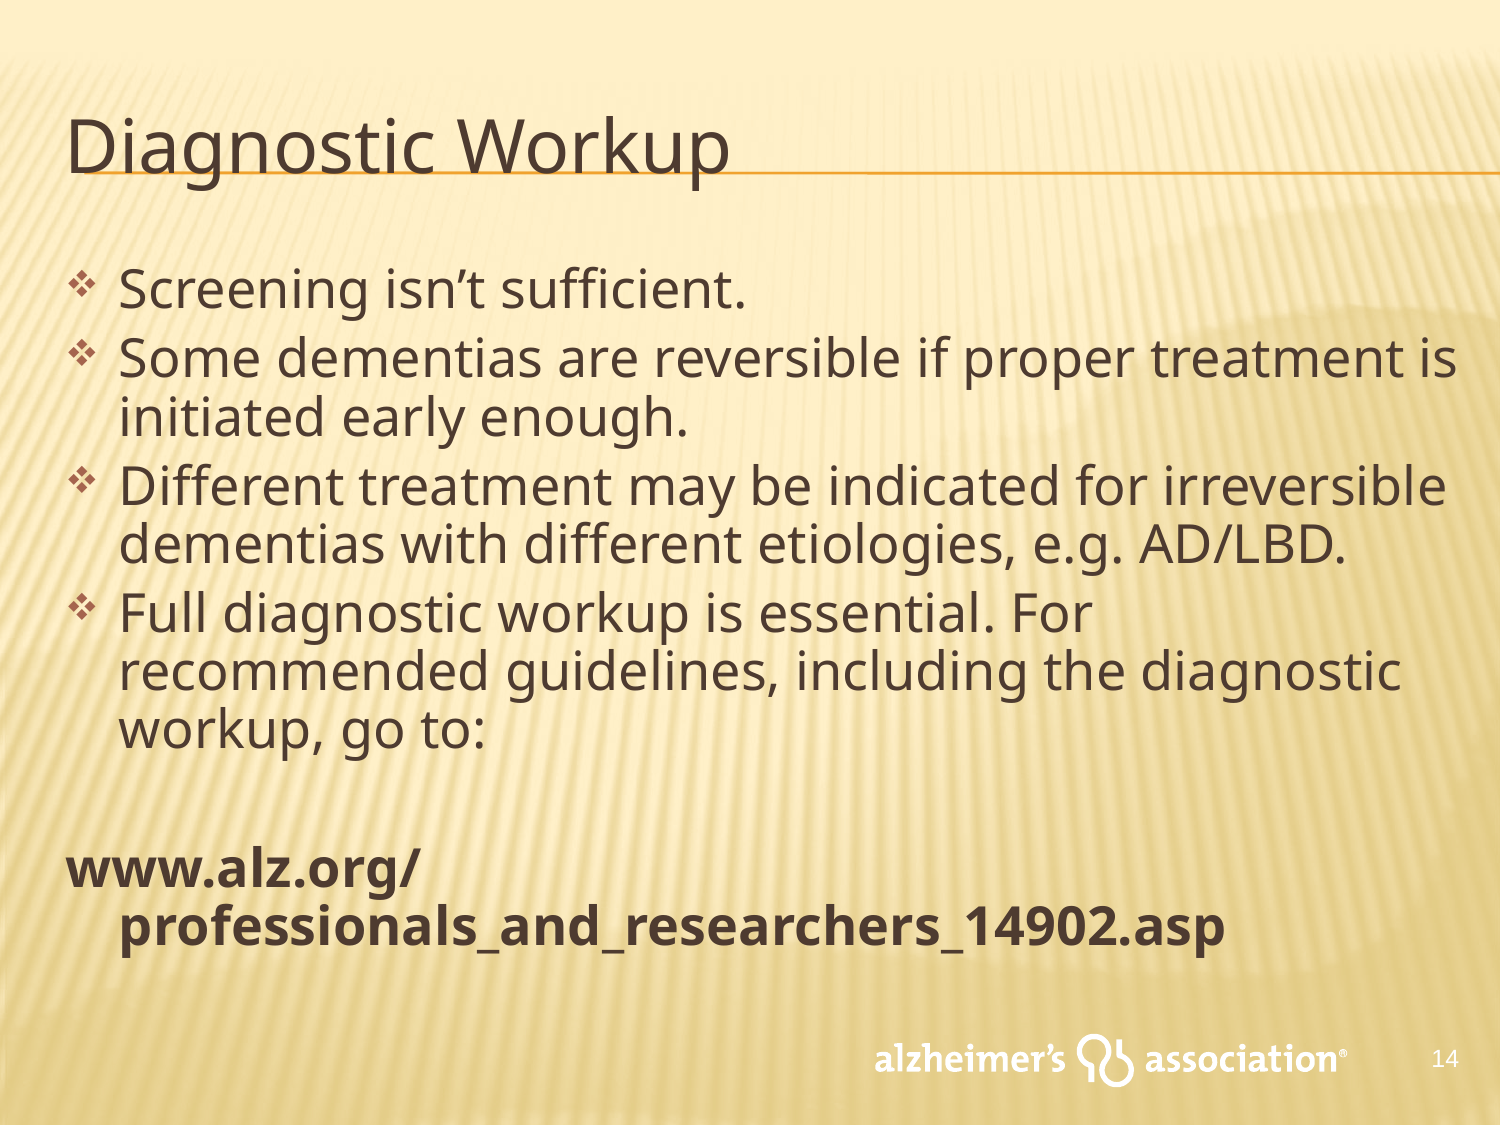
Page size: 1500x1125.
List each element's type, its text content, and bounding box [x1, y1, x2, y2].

list Screening isn’t sufficient. Some dementias are reversible if proper treatment is initiated early enough. Different treatment may be indicated for irreversible dementias with different etiologies, e.g. AD/LBD. Full diagnostic workup is essential. For recommended guidelines, including the diagnostic workup, go to: www.alz.org/professionals_and_researchers_14902.asp [49, 254, 1476, 998]
title Diagnostic Workup [50, 75, 1475, 213]
slide_number 14 [1350, 1034, 1475, 1084]
